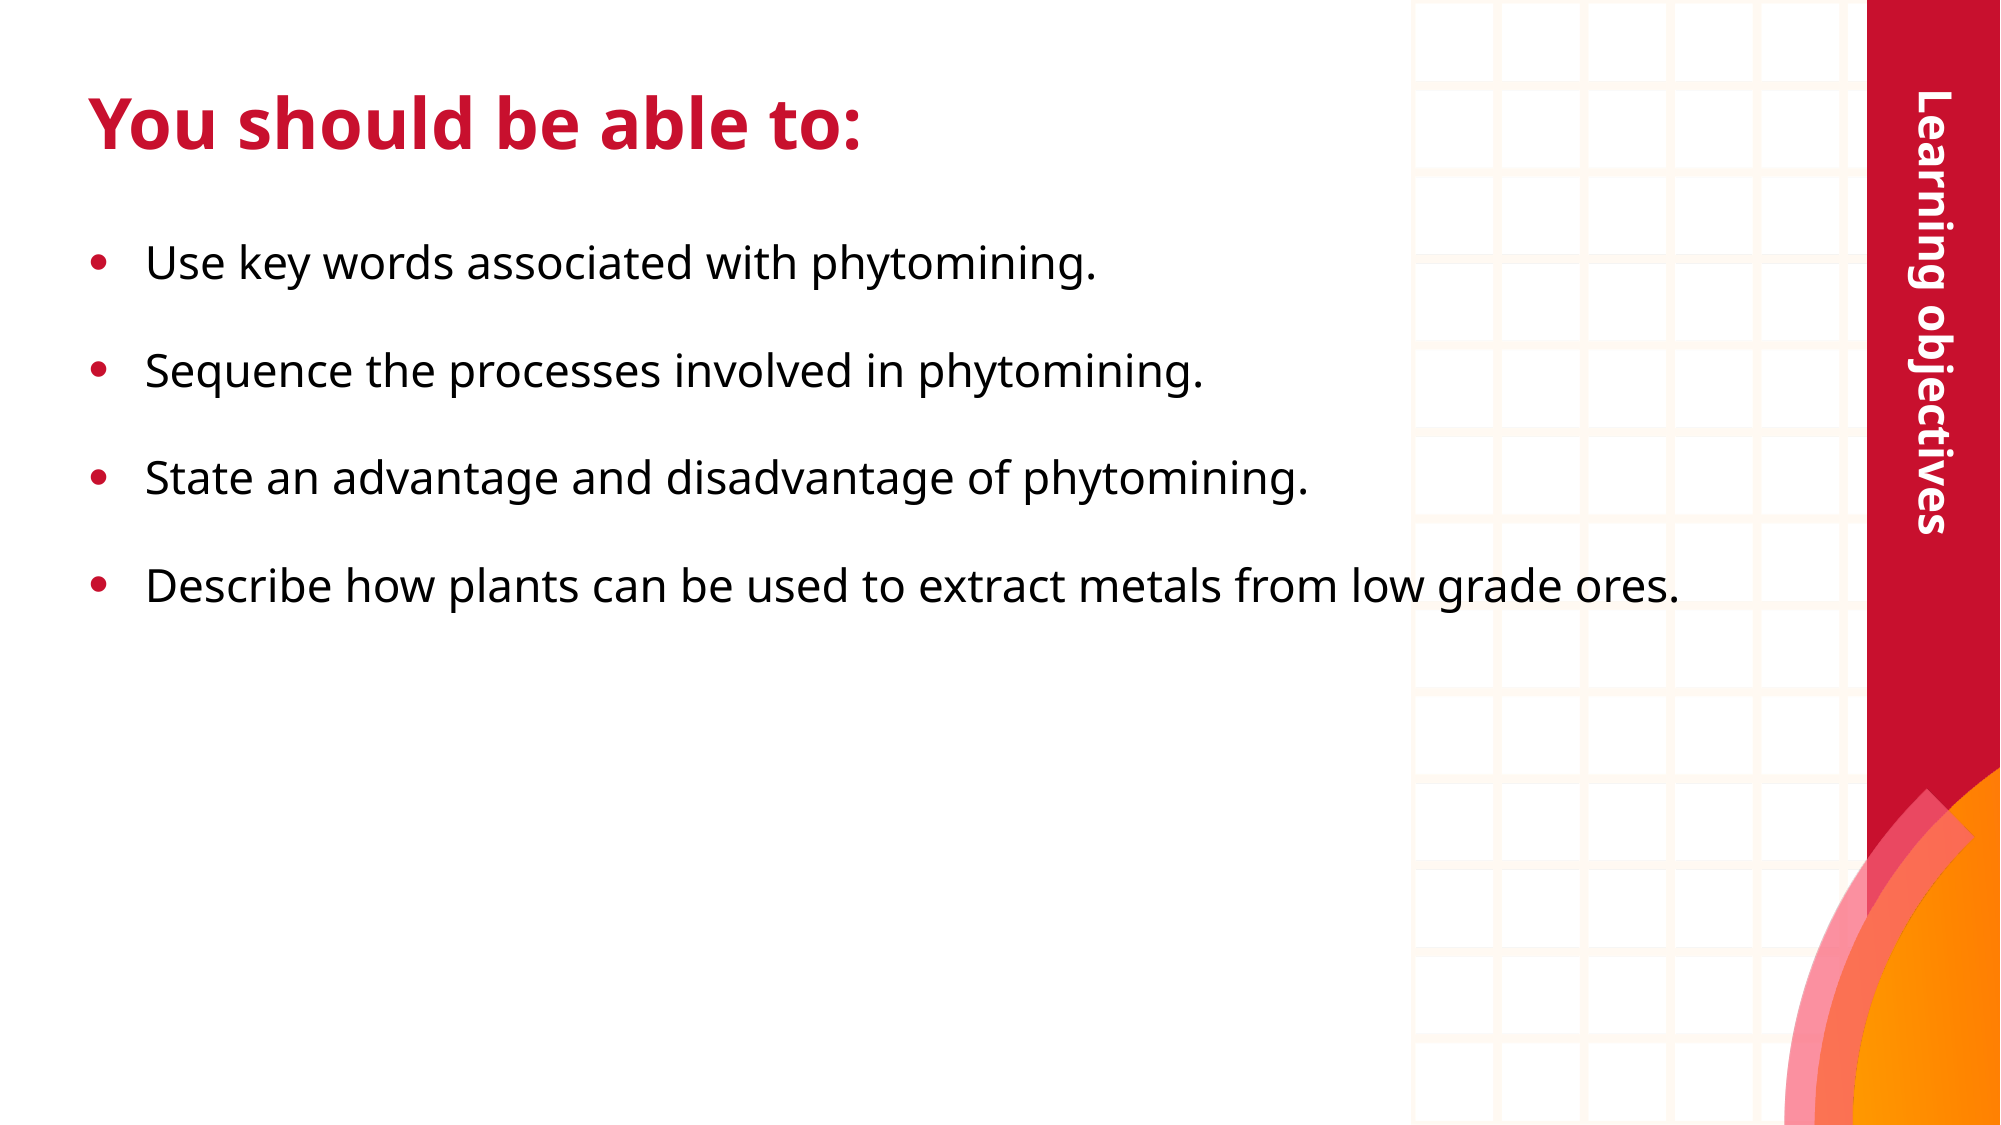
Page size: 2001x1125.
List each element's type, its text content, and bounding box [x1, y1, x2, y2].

title You should be able to: [88, 88, 1743, 161]
list Use key words associated with phytomining. Sequence the processes involved in phytomining. State an advantage and disadvantage of phytomining. Describe how plants can be used to extract metals from low grade ores. [88, 206, 1743, 1034]
text_box Learning objectives [1867, 88, 2000, 765]
picture [1411, 0, 2000, 1125]
